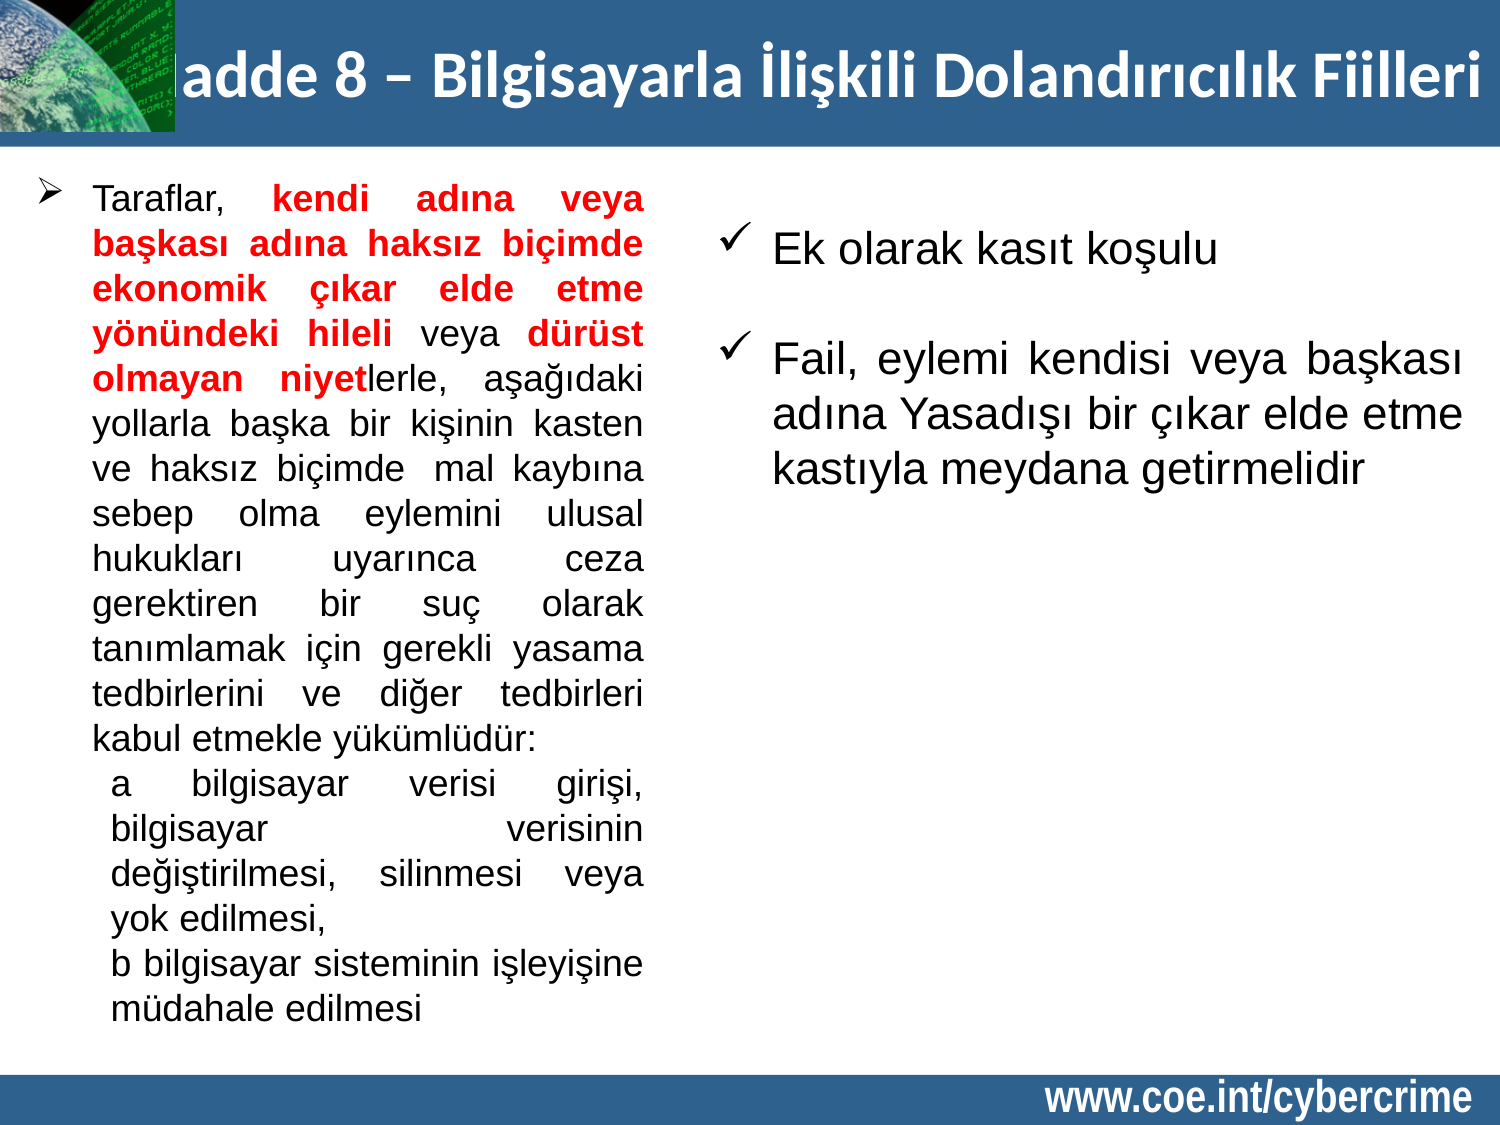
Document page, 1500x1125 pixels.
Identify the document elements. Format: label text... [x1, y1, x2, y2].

text_box Madde 8 – Bilgisayarla İlişkili Dolandırıcılık Fiilleri [0, 0, 1500, 149]
text_box Taraflar, kendi adına veya başkası adına haksız biçimde ekonomik çıkar elde etme yönündeki hileli veya dürüst olmayan niyetlerle, aşağıdaki yollarla başka bir kişinin kasten ve haksız biçimde mal kaybına sebep olma eylemini ulusal hukukları uyarınca ceza gerektiren bir suç olarak tanımlamak için gerekli yasama tedbirlerini ve diğer tedbirleri kabul etmekle yükümlüdür: a bilgisayar verisi girişi, bilgisayar verisinin değiştirilmesi, silinmesi veya yok edilmesi, b bilgisayar sisteminin işleyişine müdahale edilmesi [20, 166, 659, 1037]
picture [0, 0, 175, 132]
text_box Ek olarak kasıt koşulu Fail, eylemi kendisi veya başkası adına Yasadışı bir çıkar elde etme kastıyla meydana getirmelidir [701, 211, 1480, 502]
text_box [0, 1073, 1030, 1125]
text_box www.coe.int/cybercrime [1030, 1059, 1500, 1125]
